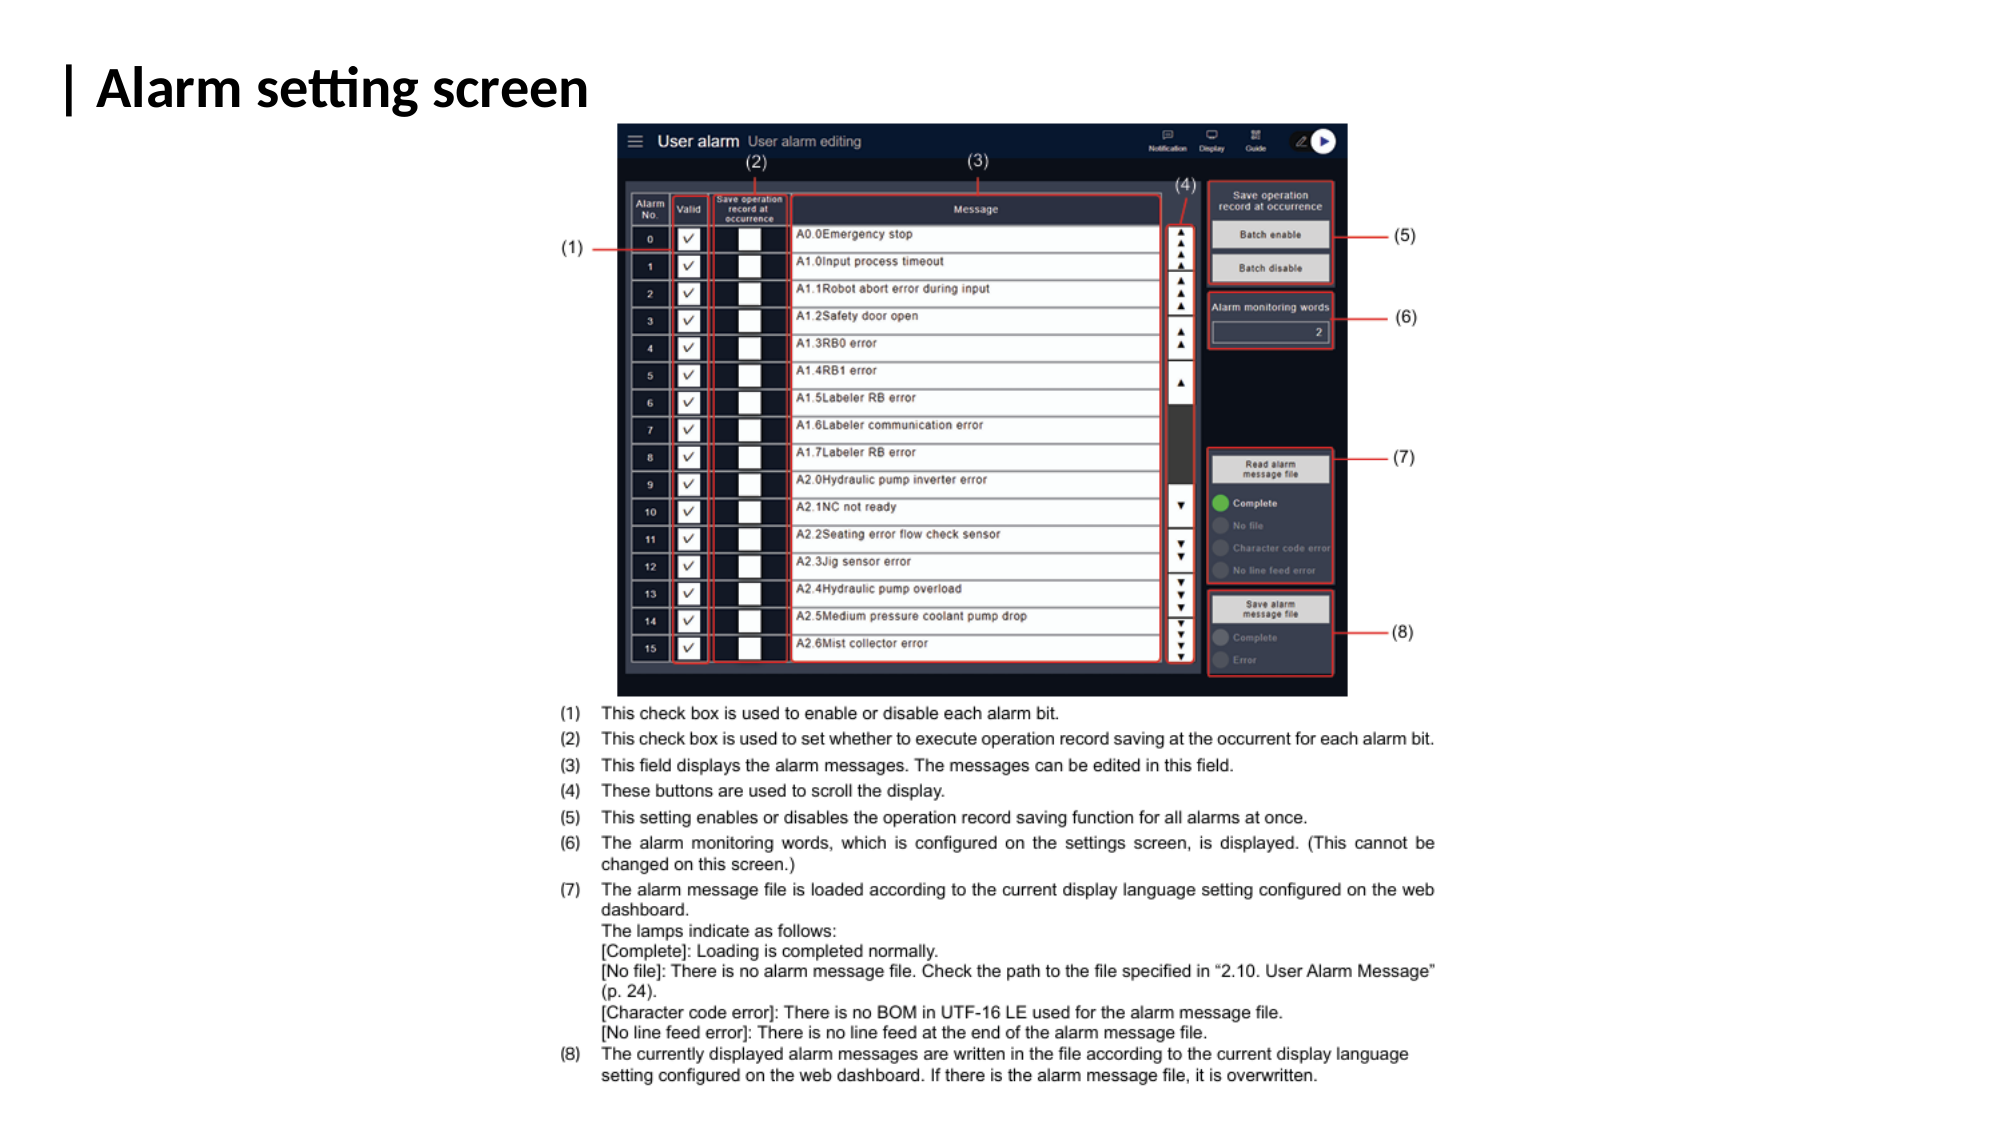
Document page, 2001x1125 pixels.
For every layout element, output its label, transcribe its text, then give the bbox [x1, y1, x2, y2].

text_box | Alarm setting screen [40, 42, 606, 127]
picture [536, 113, 1464, 1100]
